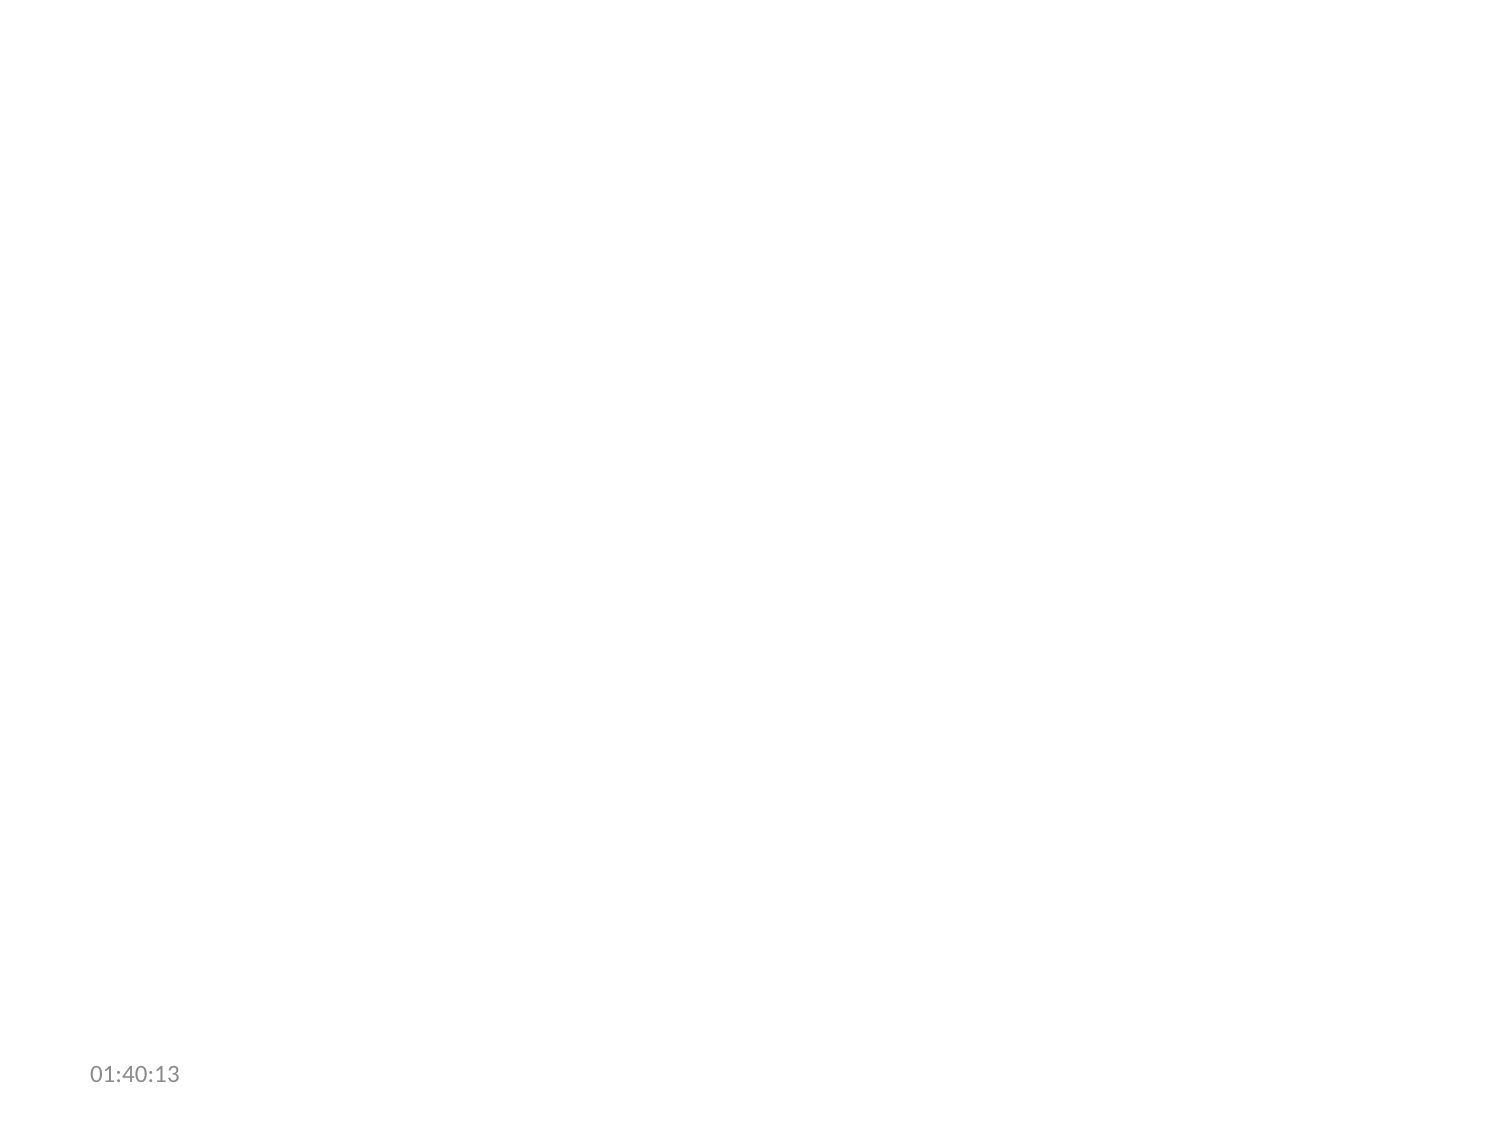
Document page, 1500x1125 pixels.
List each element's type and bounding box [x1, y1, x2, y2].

slide_number [75, 1042, 425, 1103]
